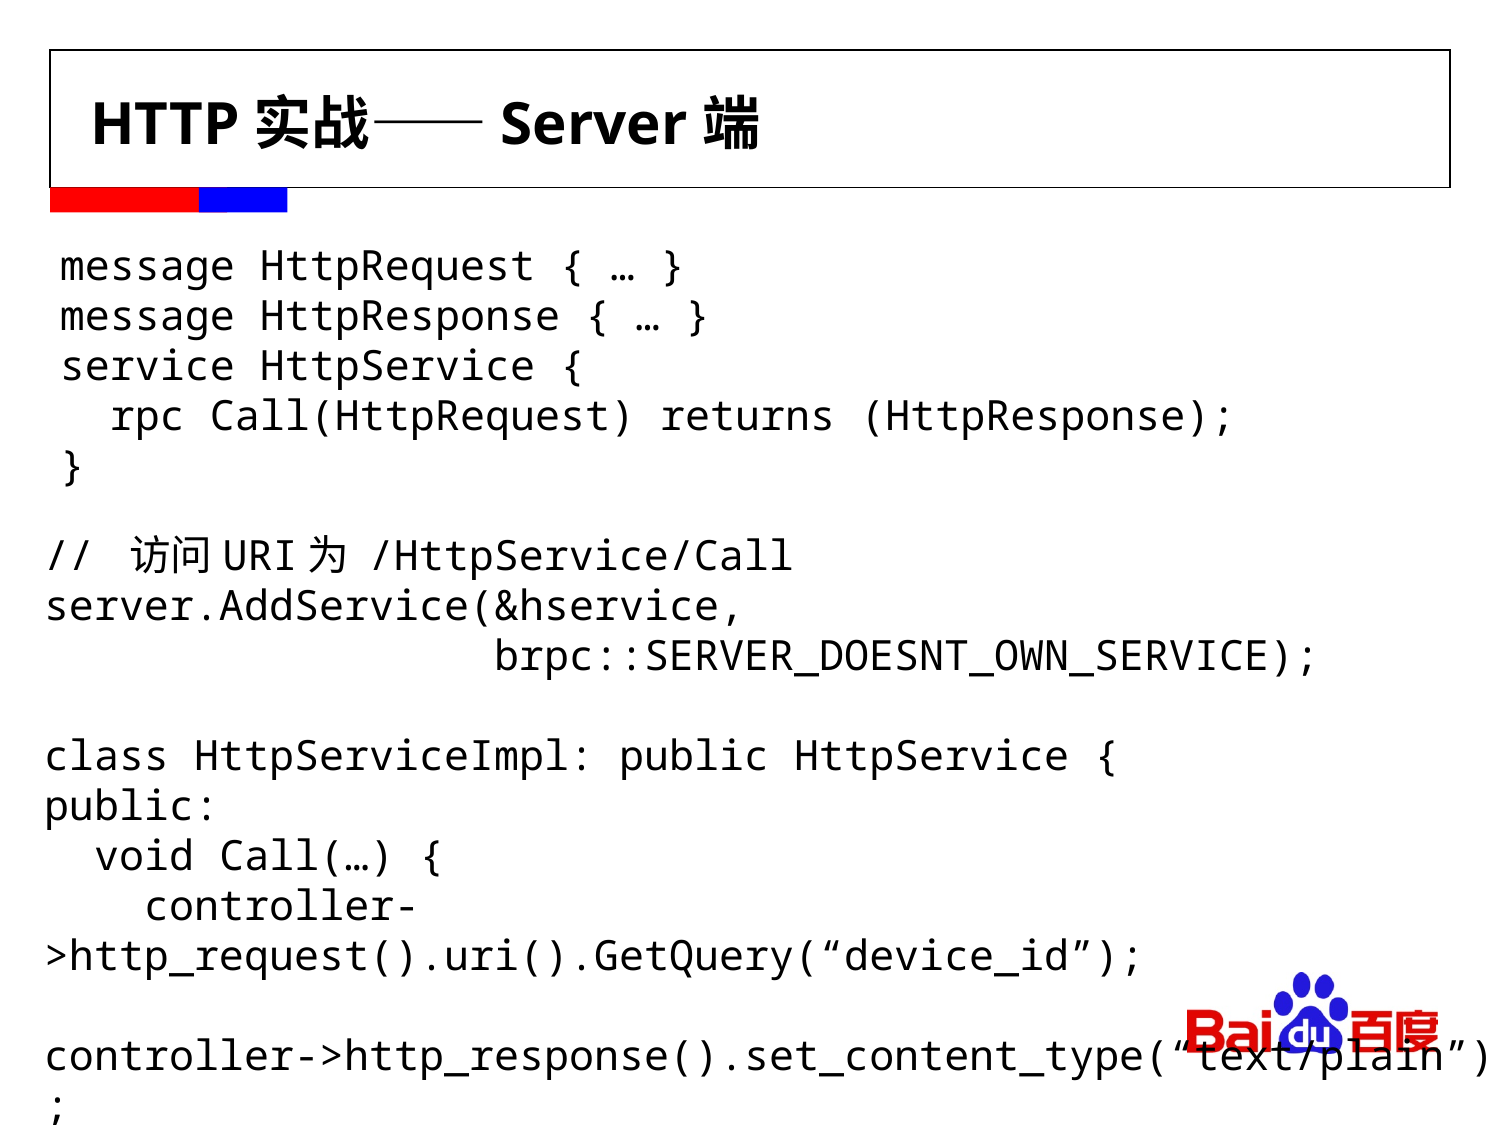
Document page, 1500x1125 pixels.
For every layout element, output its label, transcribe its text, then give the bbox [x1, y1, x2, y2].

text_box message HttpRequest { … } message HttpResponse { … } service HttpService { rpc Call(HttpRequest) returns (HttpResponse); } [44, 231, 1500, 497]
title HTTP实战——Server端 [74, 56, 1426, 185]
text_box // 访问URI为 /HttpService/Call server.AddService(&hservice, brpc::SERVER_DOESNT_OWN_SERVICE); class HttpServiceImpl: public HttpService { public: void Call(…) { controller->http_request().uri().GetQuery(“device_id”); controller->http_response().set_content_type(“text/plain”); … } }; [29, 521, 1500, 1125]
